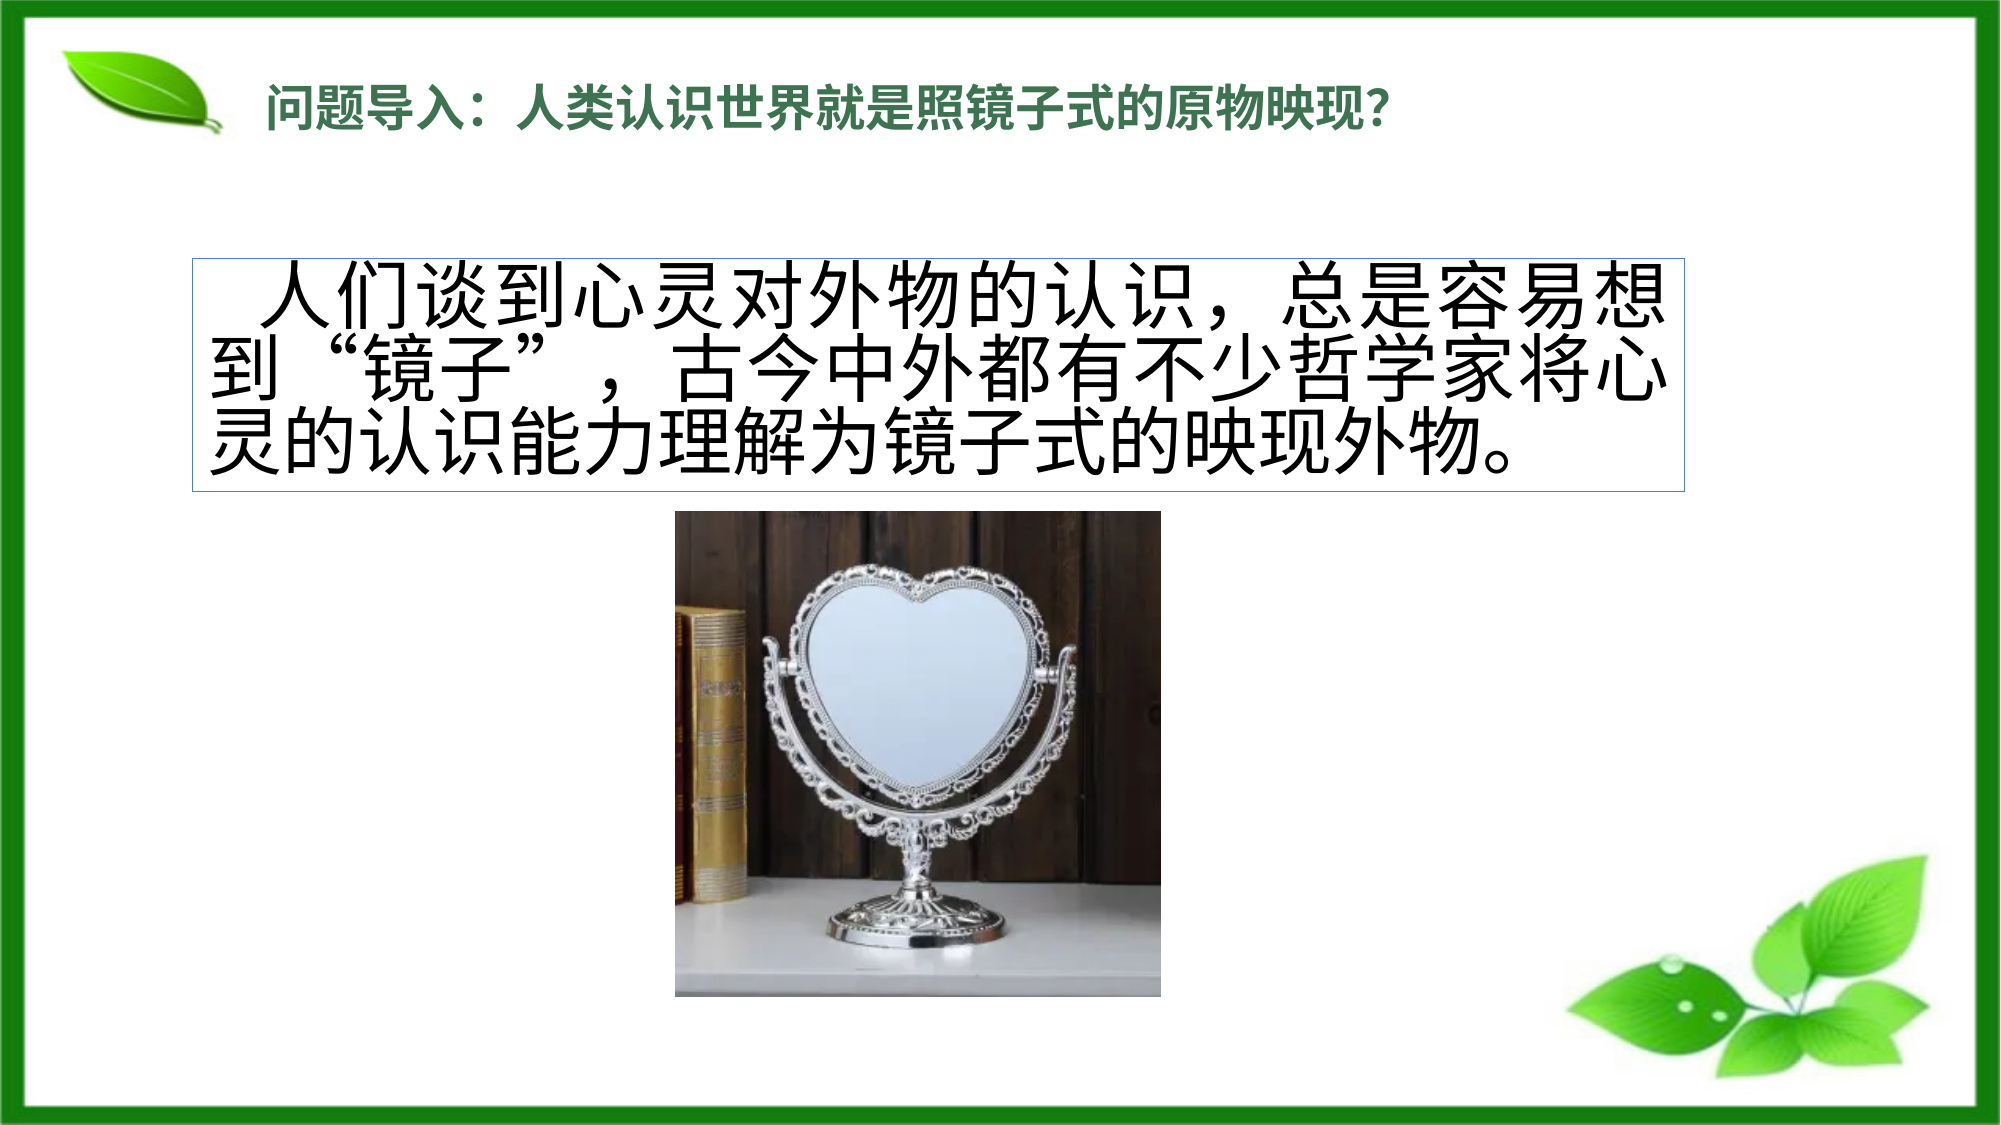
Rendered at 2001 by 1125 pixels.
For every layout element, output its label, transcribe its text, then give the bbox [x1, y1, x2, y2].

picture [0, 0, 2001, 1125]
text_box 问题导入：人类认识世界就是照镜子式的原物映现？ [250, 69, 1431, 145]
text_box 人们谈到心灵对外物的认识，总是容易想到“镜子”，古今中外都有不少哲学家将心灵的认识能力理解为镜子式的映现外物。 [192, 258, 1685, 492]
